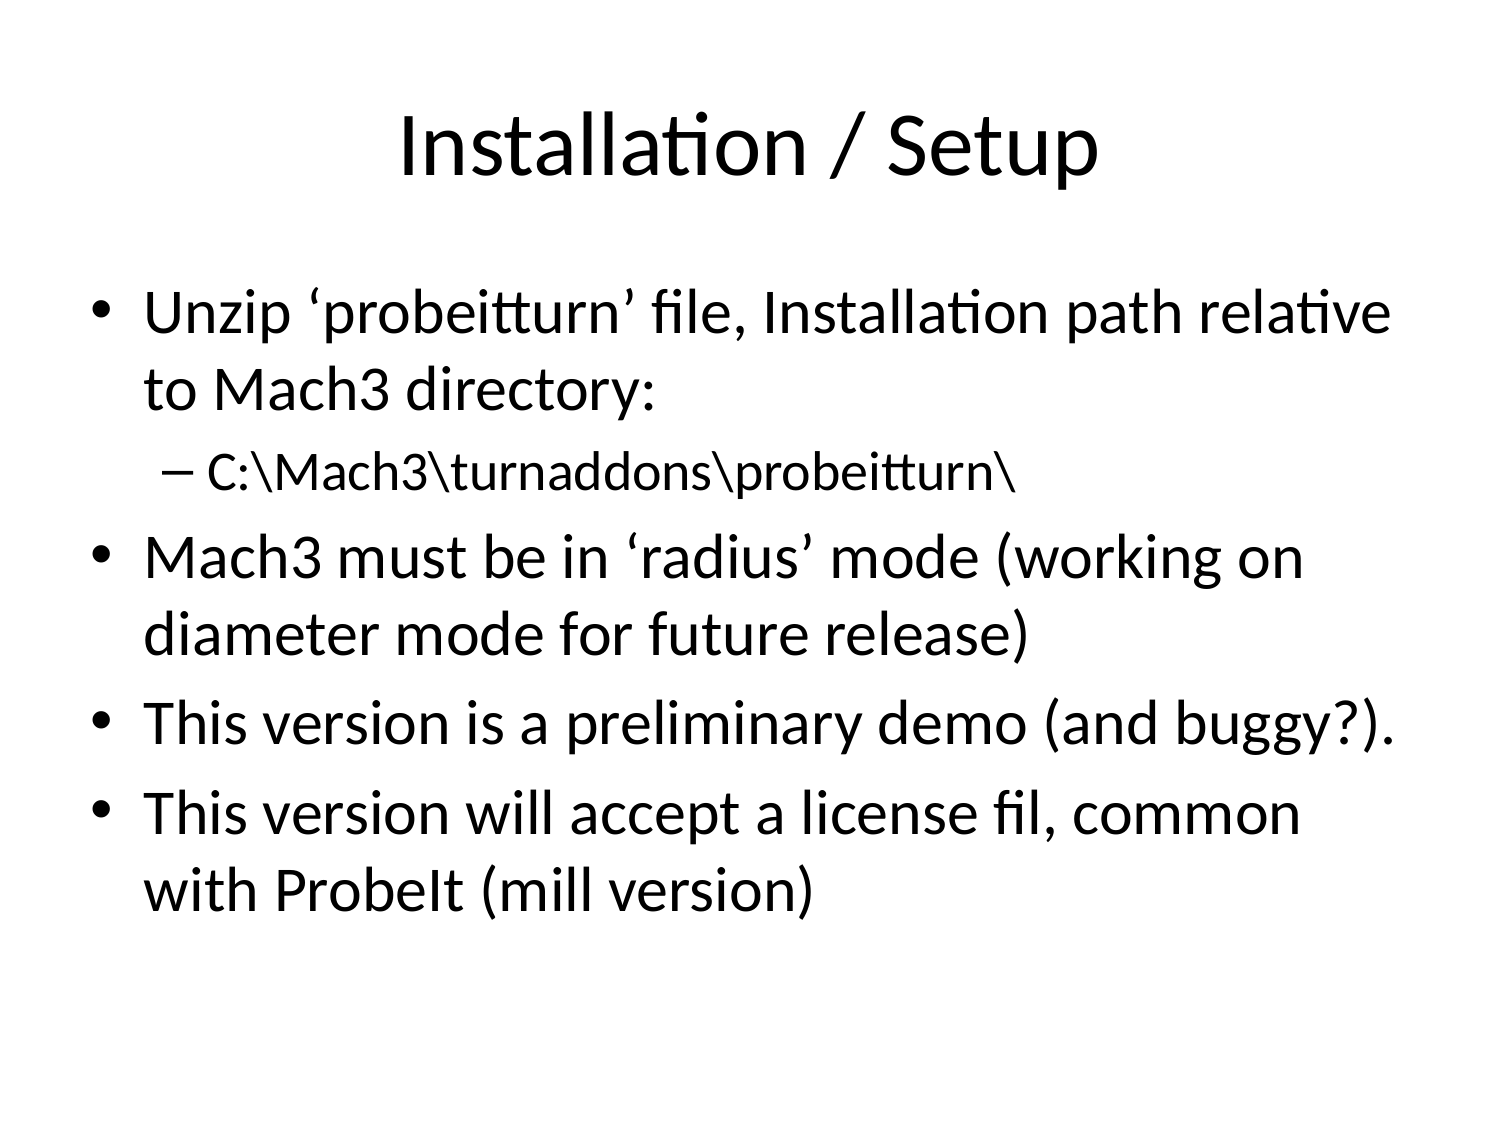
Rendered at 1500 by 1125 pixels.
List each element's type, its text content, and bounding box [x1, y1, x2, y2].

list Unzip ‘probeitturn’ file, Installation path relative to Mach3 directory: C:\Mach3\turnaddons\probeitturn\ Mach3 must be in ‘radius’ mode (working on diameter mode for future release) This version is a preliminary demo (and buggy?). This version will accept a license fil, common with ProbeIt (mill version) [75, 262, 1425, 1005]
title Installation / Setup [75, 45, 1425, 233]
